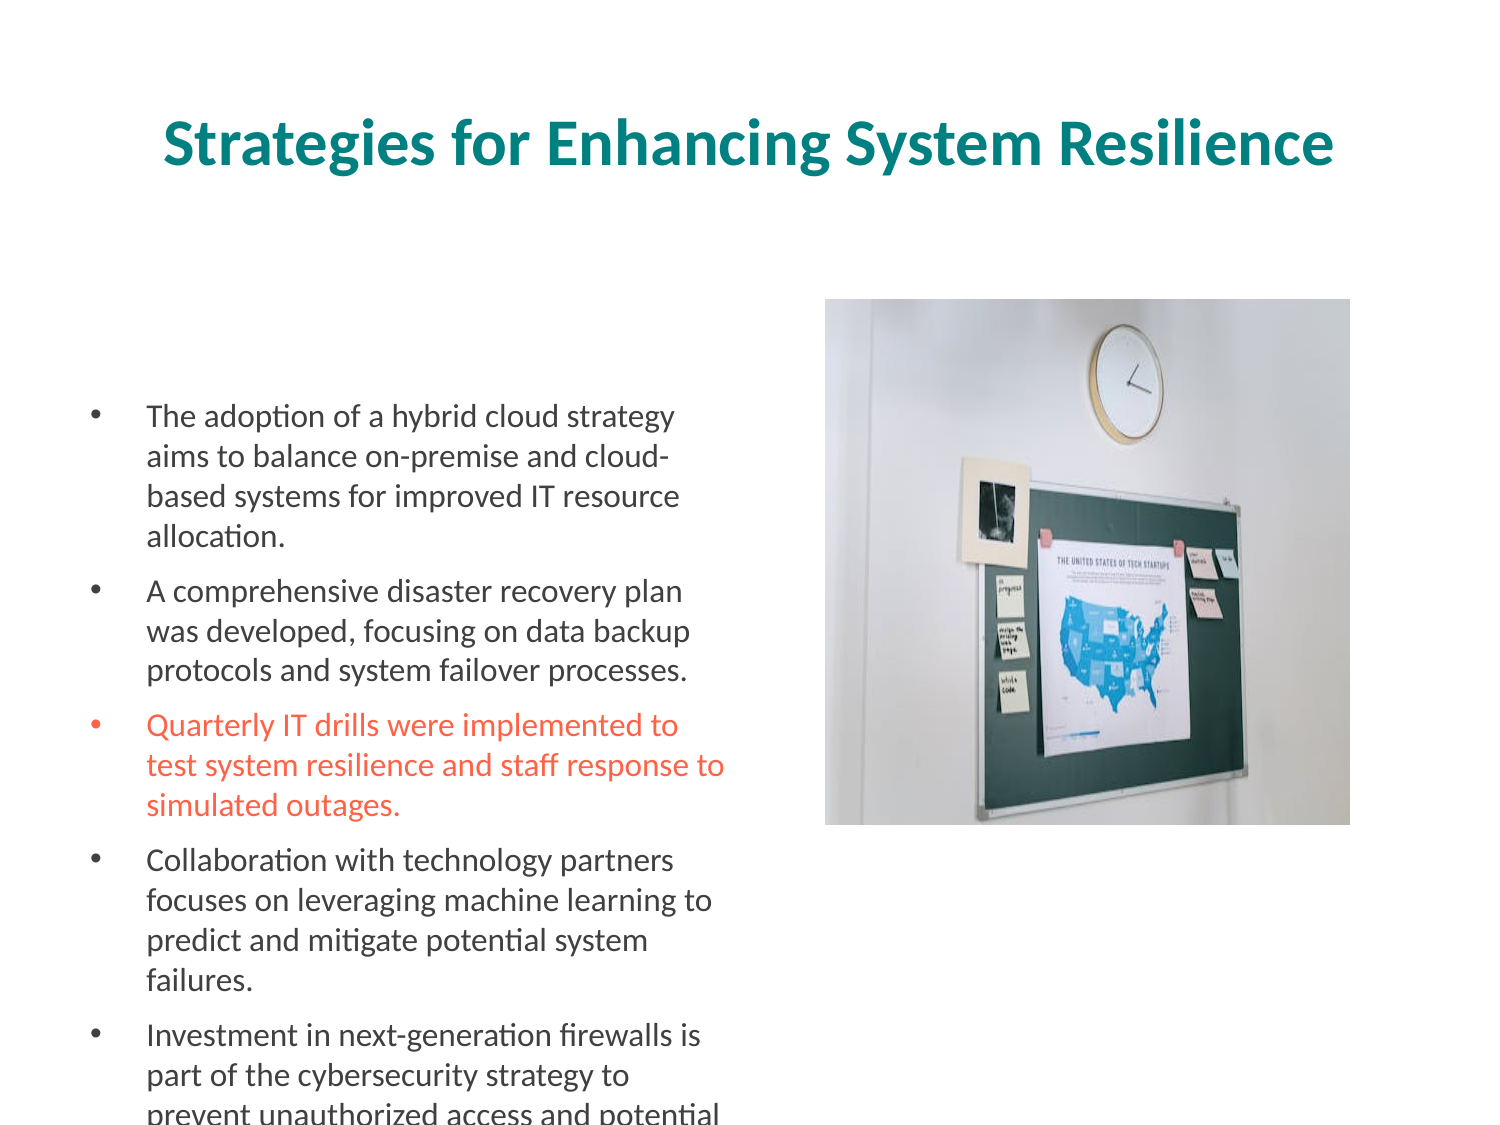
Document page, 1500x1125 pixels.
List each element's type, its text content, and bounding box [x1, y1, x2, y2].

picture [824, 299, 1351, 826]
title Strategies for Enhancing System Resilience [75, 45, 1425, 233]
list The adoption of a hybrid cloud strategy aims to balance on-premise and cloud-based systems for improved IT resource allocation. A comprehensive disaster recovery plan was developed, focusing on data backup protocols and system failover processes. Quarterly IT drills were implemented to test system resilience and staff response to simulated outages. Collaboration with technology partners focuses on leveraging machine learning to predict and mitigate potential system failures. Investment in next-generation firewalls is part of the cybersecurity strategy to prevent unauthorized access and potential breaches. Continuous monitoring tools were deployed to provide real-time alerts and analytics on system performance metrics. [75, 299, 750, 900]
